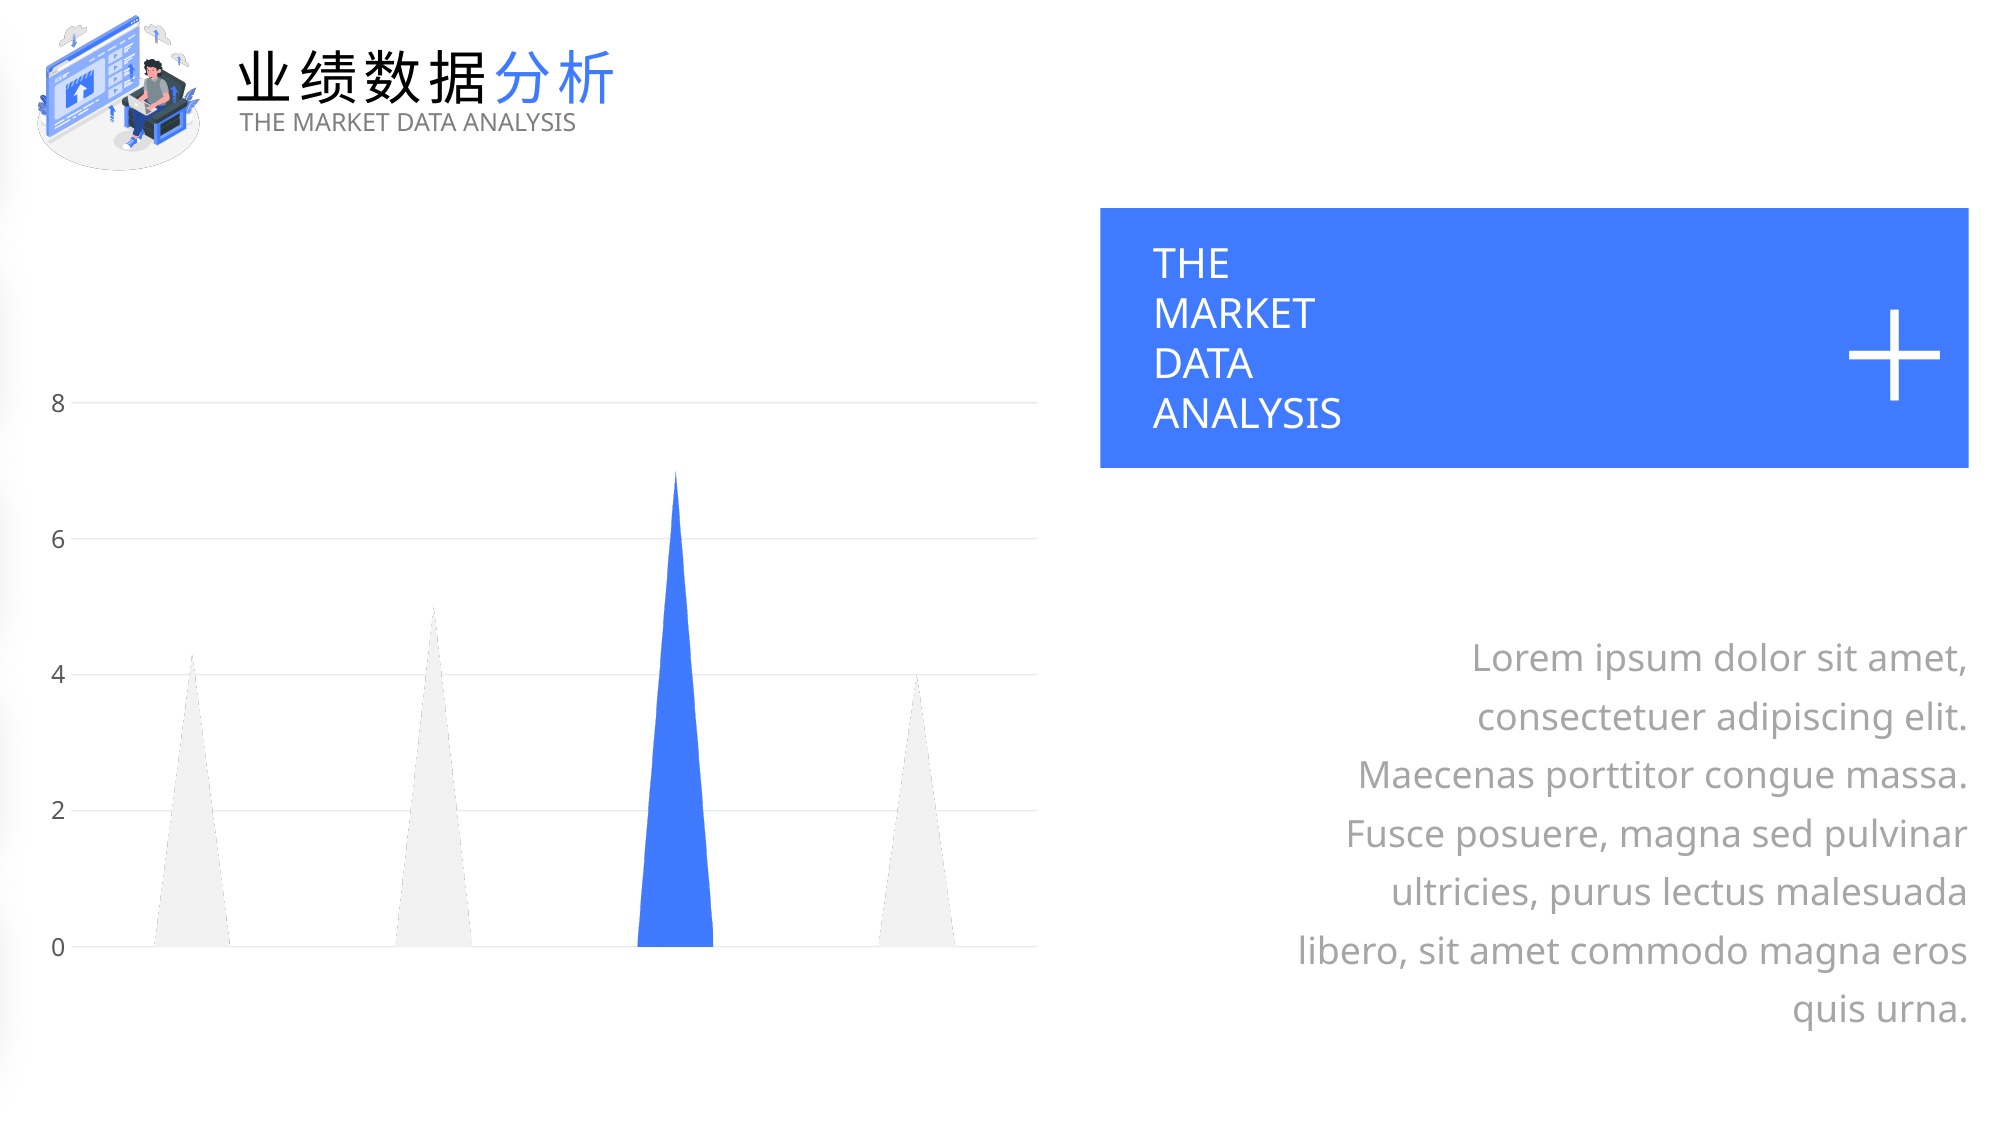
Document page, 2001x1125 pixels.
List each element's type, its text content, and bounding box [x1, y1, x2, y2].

text_box [1099, 207, 1970, 469]
text_box THE MARKET DATA ANALYSIS [239, 106, 736, 137]
chart [30, 373, 1059, 976]
picture [29, 0, 208, 179]
text_box THE MARKET DATA ANALYSIS [1152, 237, 1551, 438]
text_box 业绩数据分析 [235, 41, 616, 112]
text_box Lorem ipsum dolor sit amet, consectetuer adipiscing elit. Maecenas porttitor congue massa. Fusce posuere, magna sed pulvinar ultricies, purus lectus malesuada libero, sit amet commodo magna eros quis urna. [1295, 620, 1969, 1030]
text_box ＋ [1817, 224, 1973, 435]
